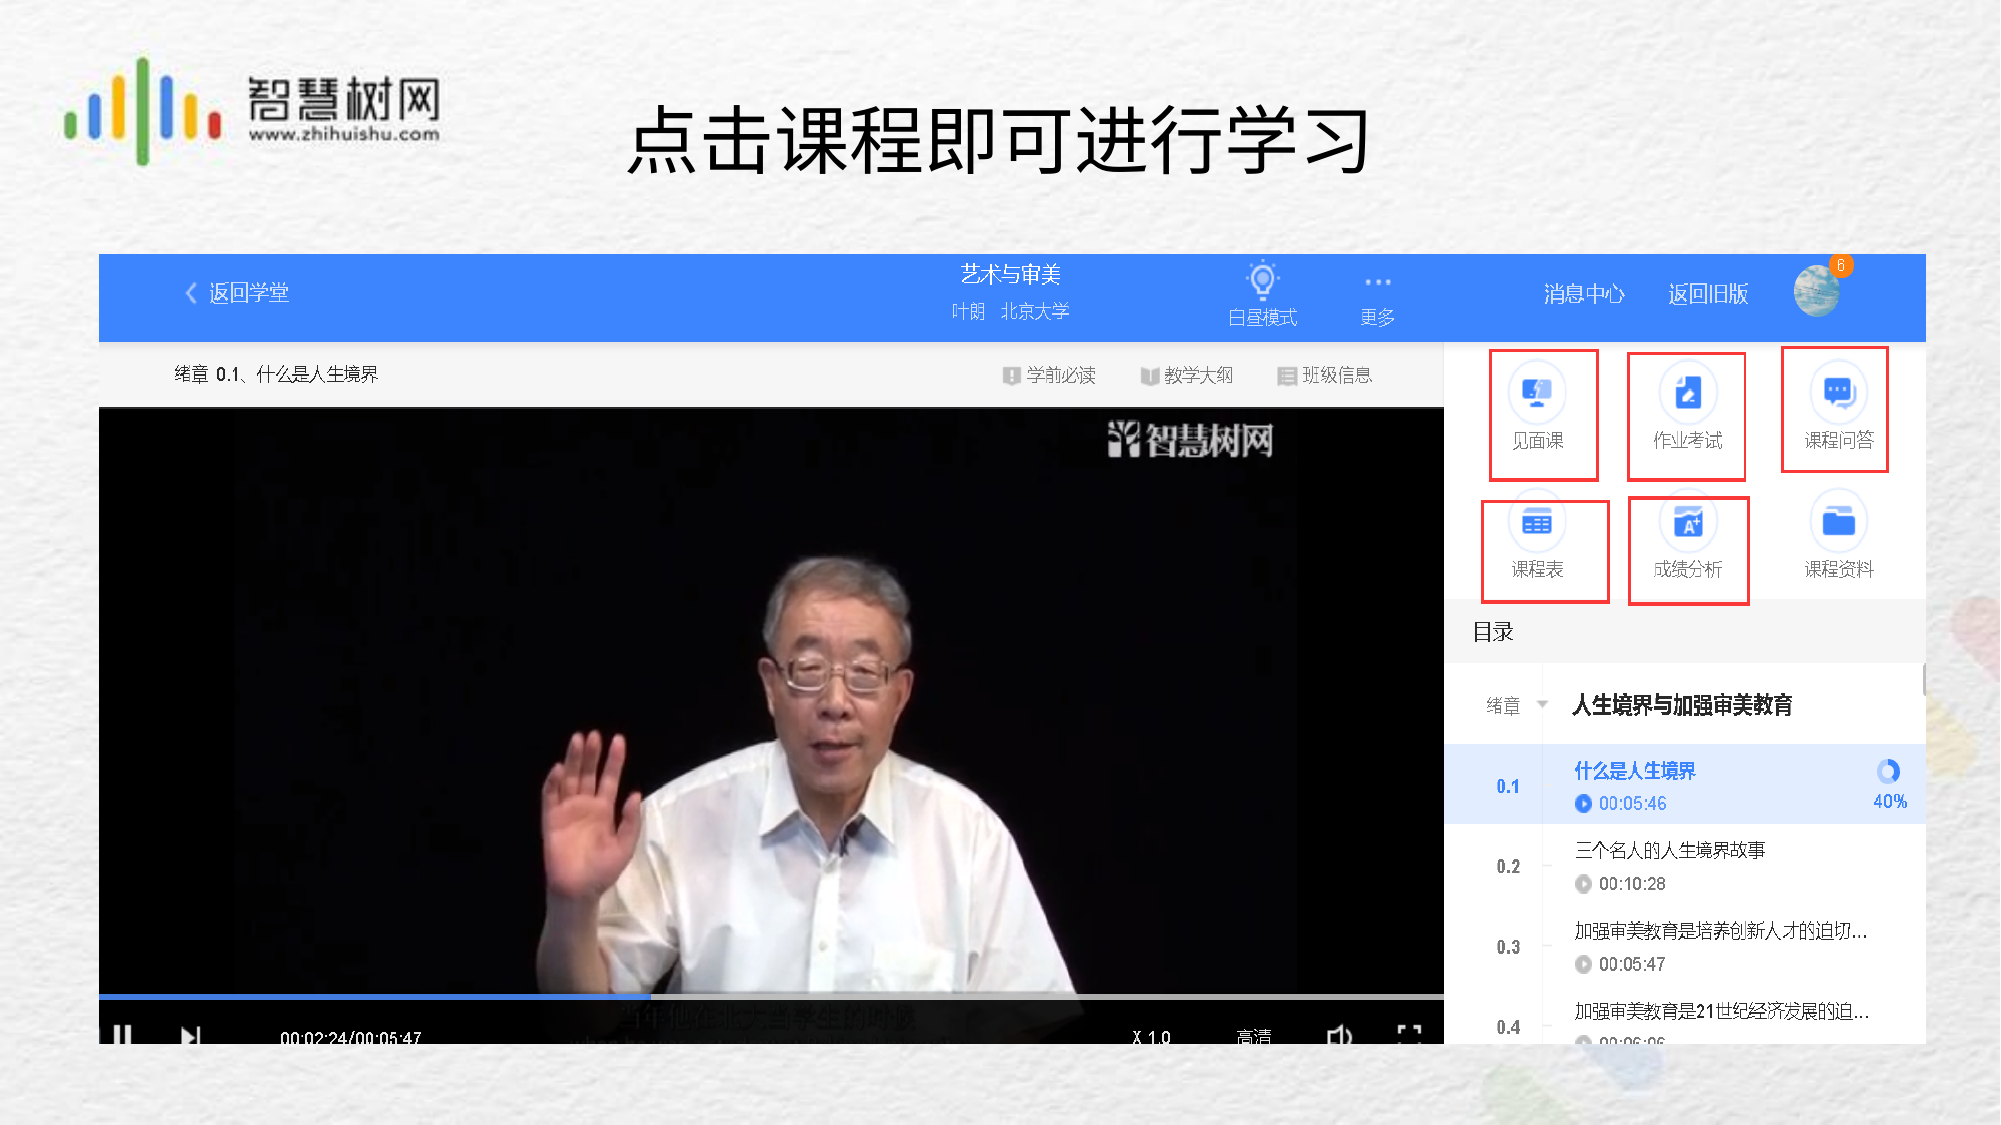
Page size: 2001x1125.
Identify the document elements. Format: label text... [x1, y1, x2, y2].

picture [0, 0, 2000, 1125]
title 点击课程即可进行学习 [99, 44, 1901, 233]
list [99, 254, 1926, 1044]
